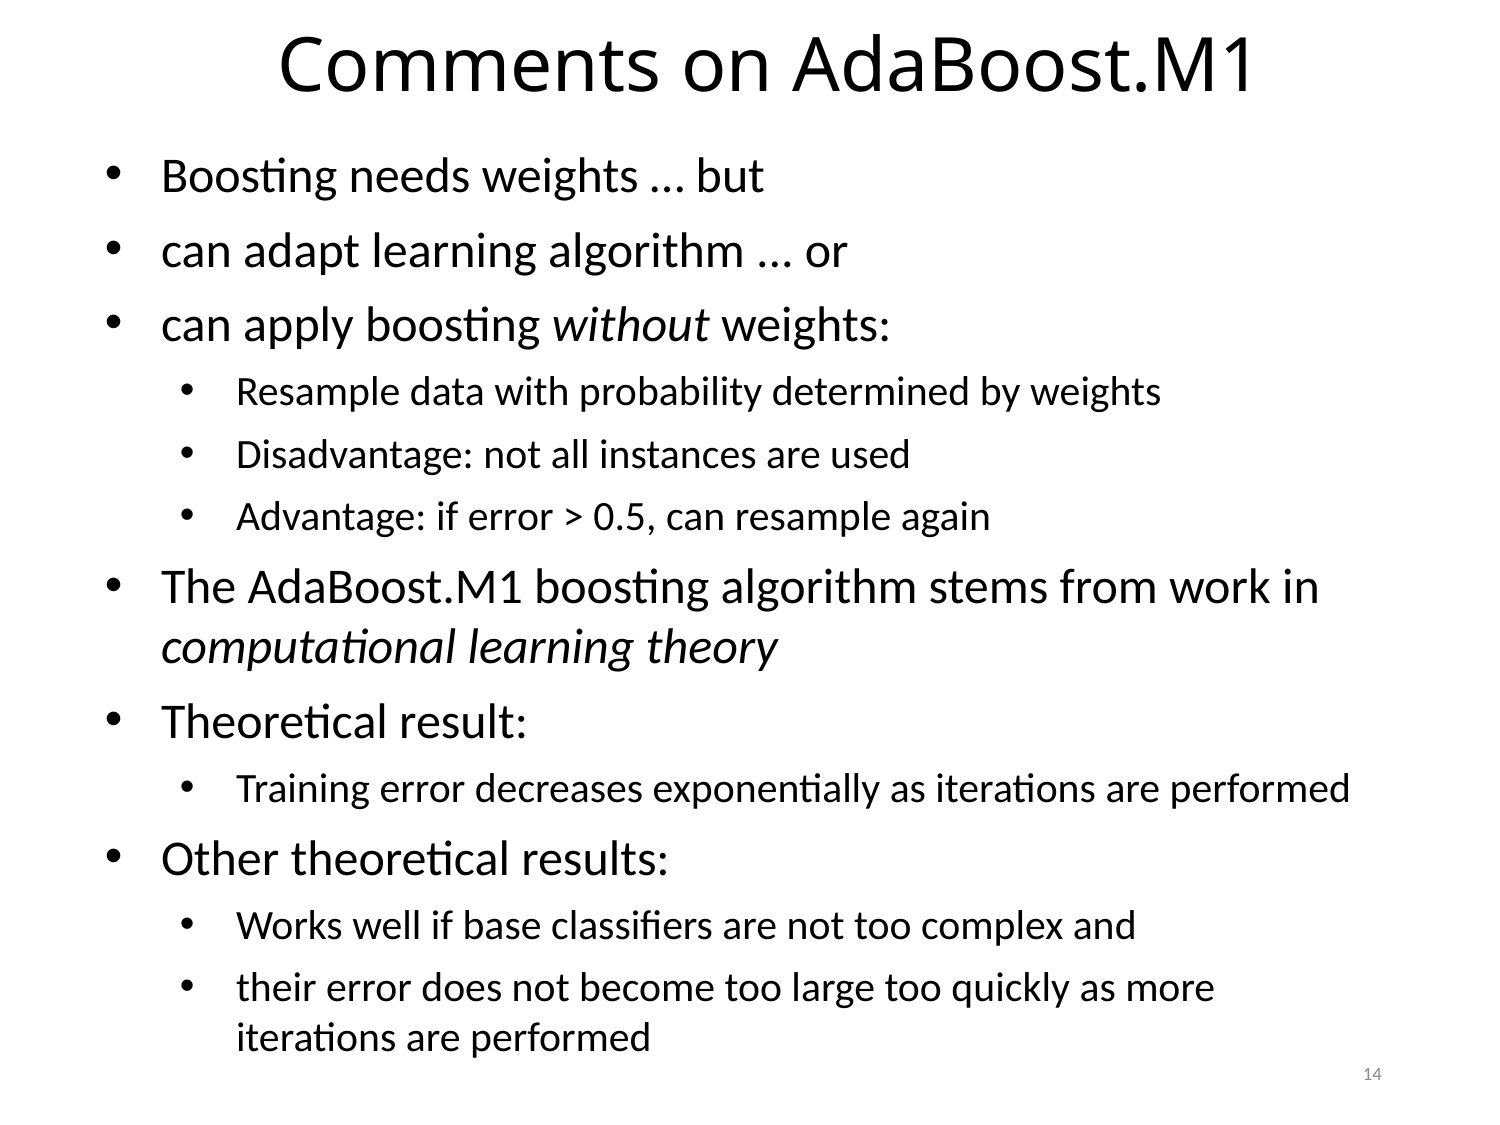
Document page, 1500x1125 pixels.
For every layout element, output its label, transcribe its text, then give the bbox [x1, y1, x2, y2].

slide_number 14 [1059, 1042, 1397, 1103]
text_box Boosting needs weights … but can adapt learning algorithm ... or can apply boosting without weights: Resample data with probability determined by weights Disadvantage: not all instances are used Advantage: if error > 0.5, can resample again The AdaBoost.M1 boosting algorithm stems from work in computational learning theory Theoretical result: Training error decreases exponentially as iterations are performed Other theoretical results: Works well if base classifiers are not too complex and their error does not become too large too quickly as more iterations are performed [90, 135, 1400, 1068]
title Comments on AdaBoost.M1 [262, 0, 1500, 148]
